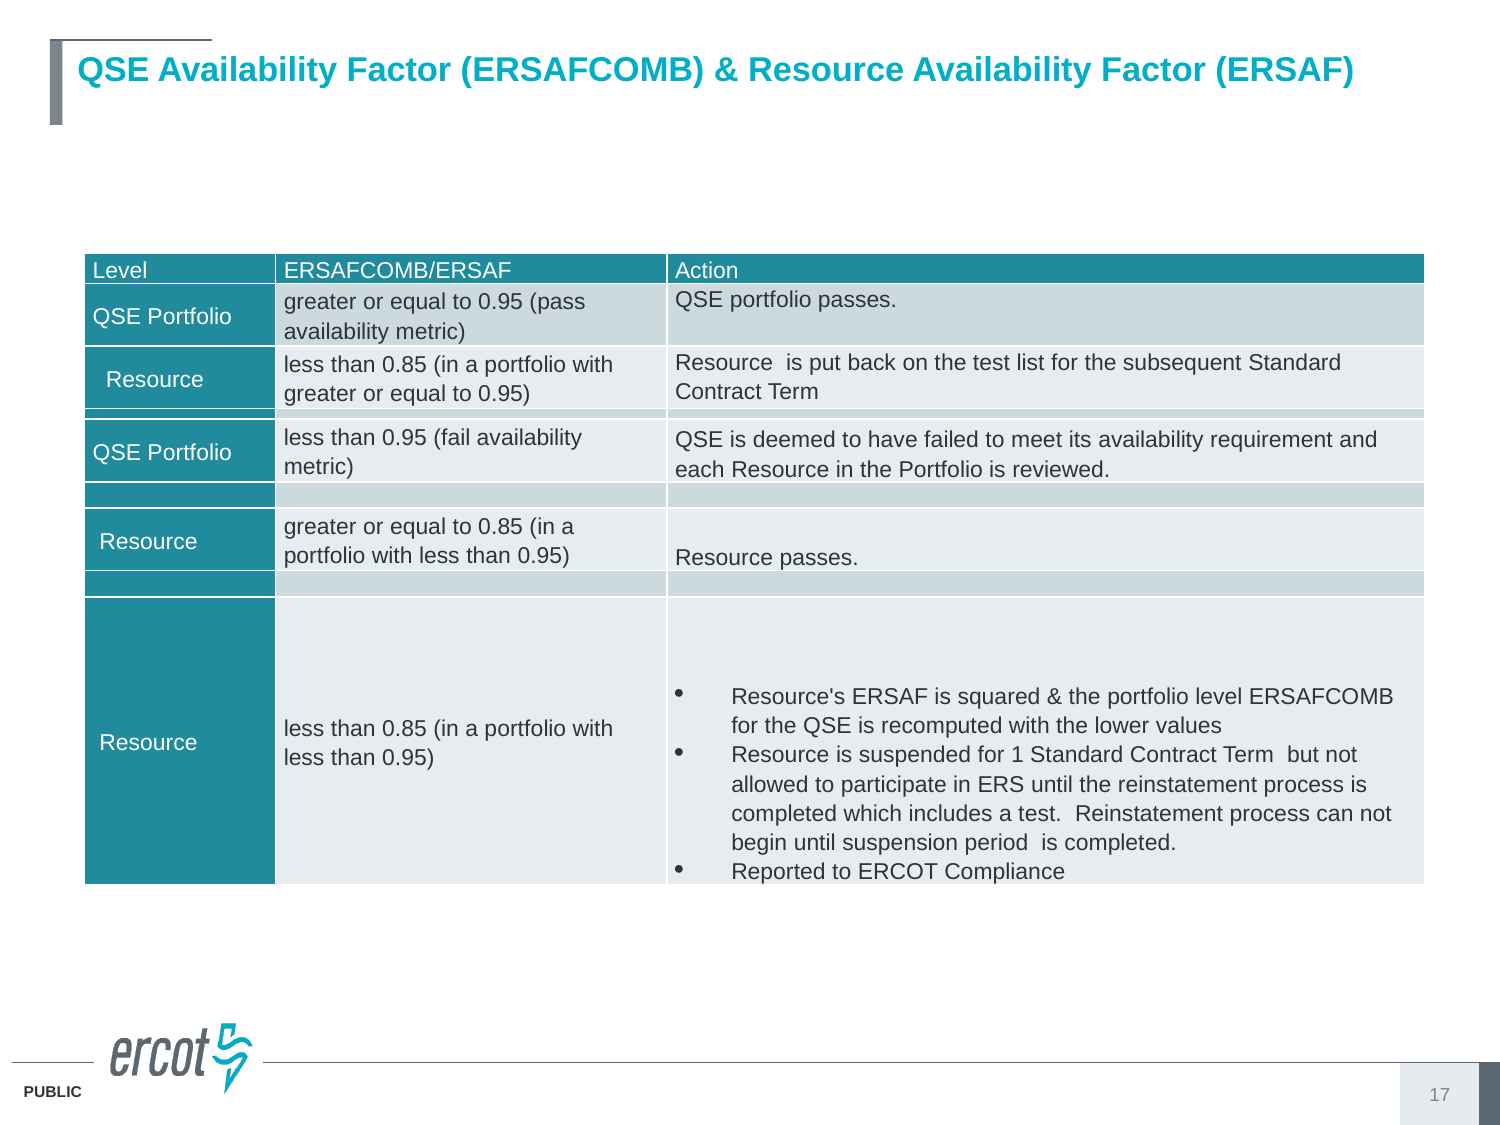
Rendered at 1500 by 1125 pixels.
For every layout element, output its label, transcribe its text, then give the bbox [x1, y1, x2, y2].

table_cell QSE Portfolio [85, 284, 275, 345]
table_cell QSE Portfolio [85, 420, 275, 481]
table_cell [668, 571, 1424, 596]
table_cell greater or equal to 0.85 (in a portfolio with less than 0.95) [276, 509, 666, 570]
title QSE Availability Factor (ERSAFCOMB) & Resource Availability Factor (ERSAF) [62, 39, 1450, 125]
table_cell Resource [85, 598, 275, 884]
table_header Action [668, 254, 1424, 283]
table_cell Resource passes. [668, 509, 1424, 570]
table_cell QSE is deemed to have failed to meet its availability requirement and each Resource in the Portfolio is reviewed. [668, 420, 1424, 481]
table_header ERSAFCOMB/ERSAF [276, 254, 666, 283]
table_cell [85, 409, 275, 418]
table_cell Resource's ERSAF is squared & the portfolio level ERSAFCOMB for the QSE is recomputed with the lower values Resource is suspended for 1 Standard Contract Term but not allowed to participate in ERS until the reinstatement process is completed which includes a test. Reinstatement process can not begin until suspension period is completed. Reported to ERCOT Compliance [668, 598, 1424, 884]
table_cell less than 0.85 (in a portfolio with less than 0.95) [276, 598, 666, 884]
table_cell less than 0.85 (in a portfolio with greater or equal to 0.95) [276, 347, 666, 408]
table_cell Resource [85, 509, 275, 570]
picture [107, 1019, 255, 1096]
table_cell [276, 483, 666, 507]
table_cell [668, 483, 1424, 507]
table_cell Resource [85, 347, 275, 408]
table_header Level [85, 254, 275, 283]
table_cell [276, 571, 666, 596]
table_cell [85, 483, 275, 507]
table_cell greater or equal to 0.95 (pass availability metric) [276, 284, 666, 345]
table_cell [85, 571, 275, 596]
table_cell less than 0.95 (fail availability metric) [276, 420, 666, 481]
table_cell [668, 409, 1424, 418]
table_cell Resource is put back on the test list for the subsequent Standard Contract Term [668, 347, 1424, 408]
table_cell QSE portfolio passes. [668, 284, 1424, 345]
table_cell [276, 409, 666, 418]
slide_number 17 [1400, 1076, 1480, 1113]
